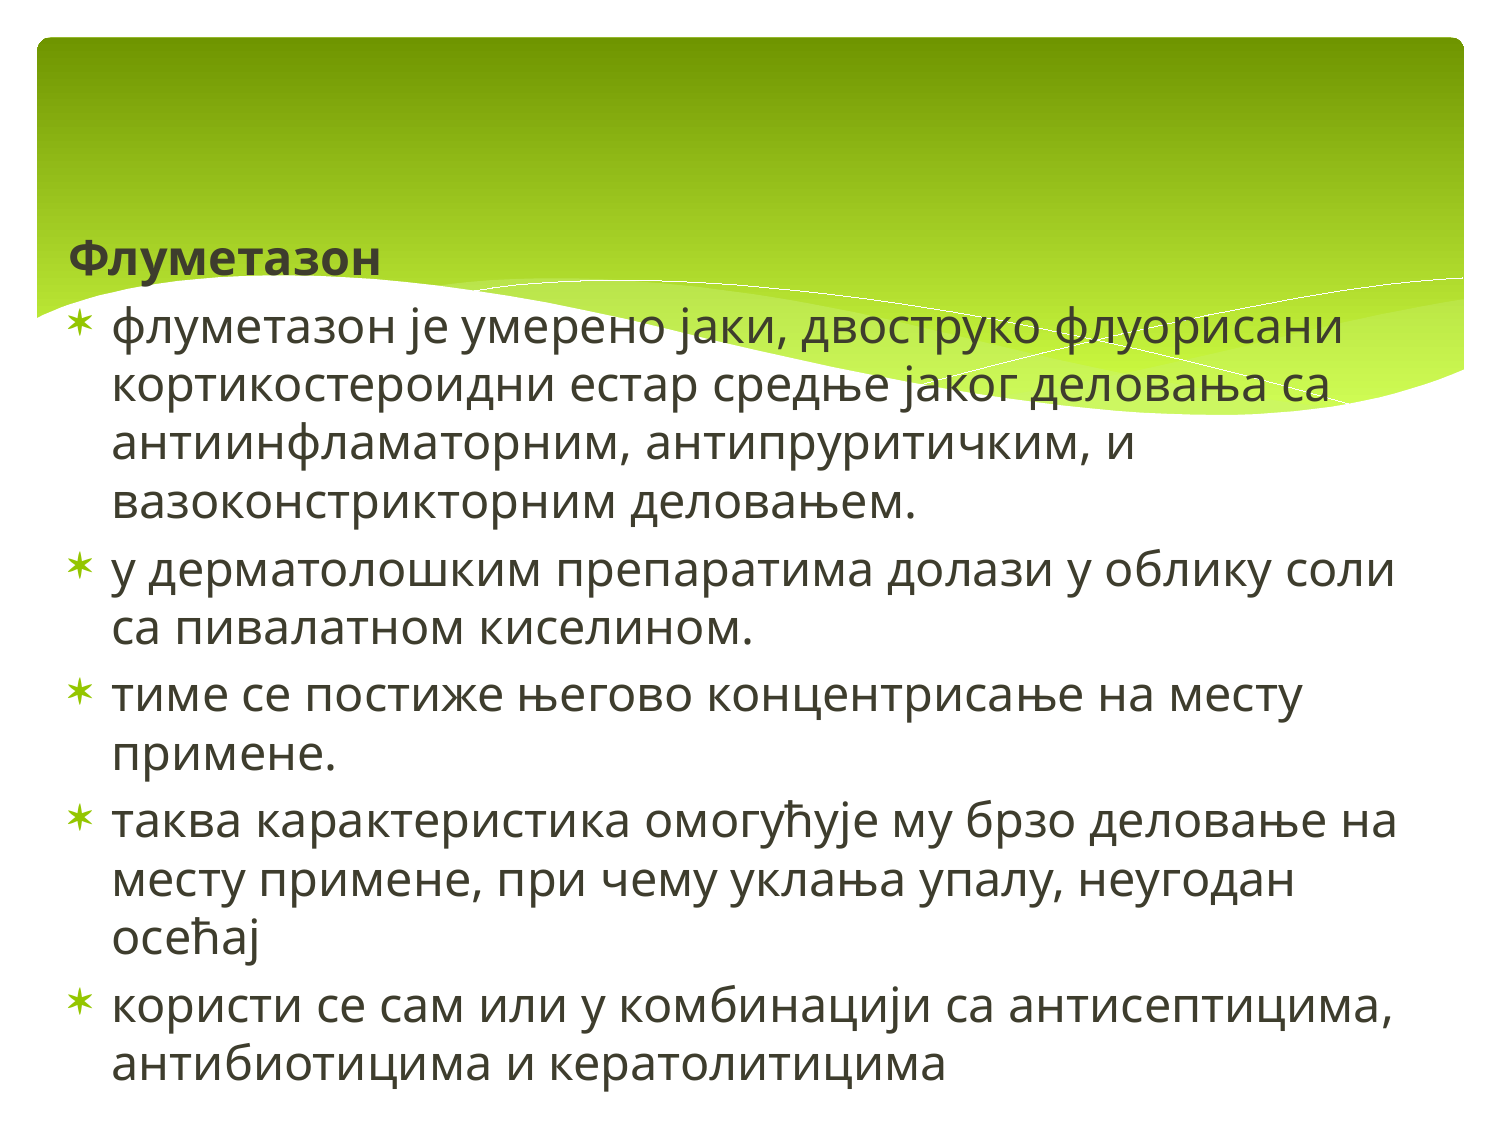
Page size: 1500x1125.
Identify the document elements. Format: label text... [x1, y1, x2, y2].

list Флуметазон флуметазон је умерено јаки, двоструко флуорисани кортикостероидни естар средње јаког деловања са антиинфламаторним, антипруритичким, и вазоконстрикторним деловањем. у дерматолошким препаратима долази у облику соли са пивалатном киселином. тиме се постиже његово концентрисање на месту примене. таква карактеристика омогућује му брзо деловање на месту примене, при чему уклања упалу, неугодан осећај користи се сам или у комбинацији са антисептицима, антибиотицима и кератолитицима [53, 219, 1436, 1106]
